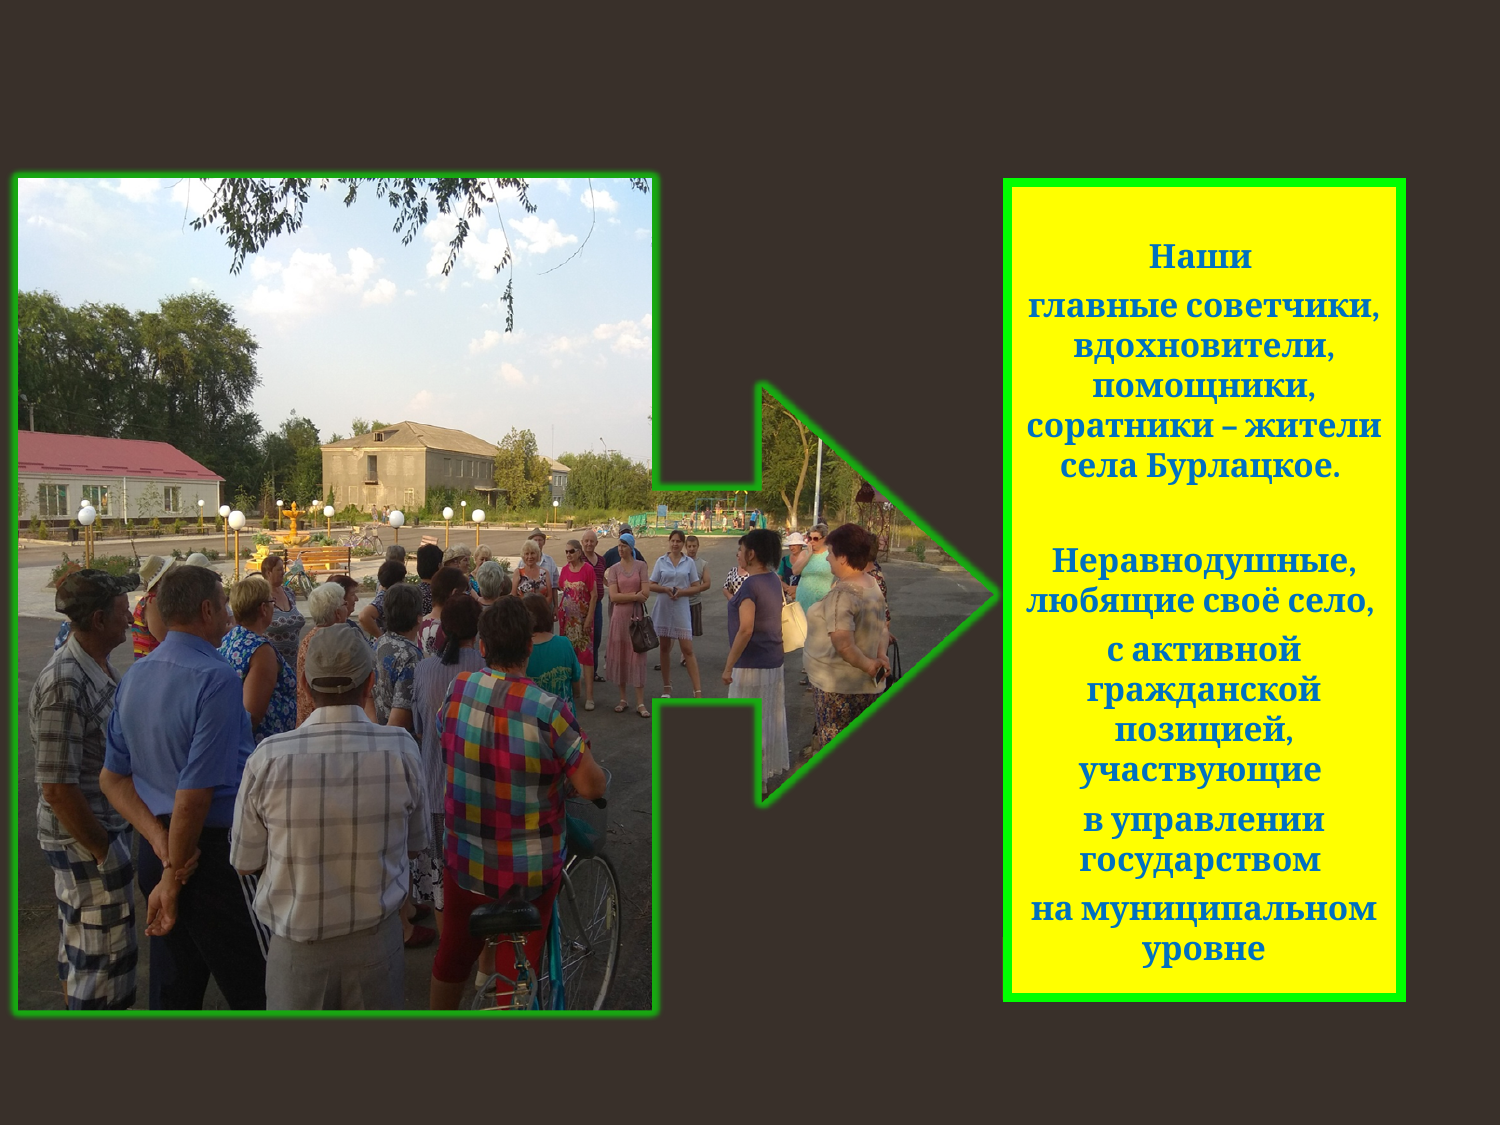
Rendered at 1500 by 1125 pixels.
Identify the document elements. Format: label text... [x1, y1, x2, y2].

text_box Наши главные советчики, вдохновители, помощники, соратники – жители села Бурлацкое. Неравнодушные, любящие своё село, с активной гражданской позицией, участвующие в управлении государством на муниципальном уровне [1011, 182, 1401, 998]
picture [0, 162, 1011, 1026]
